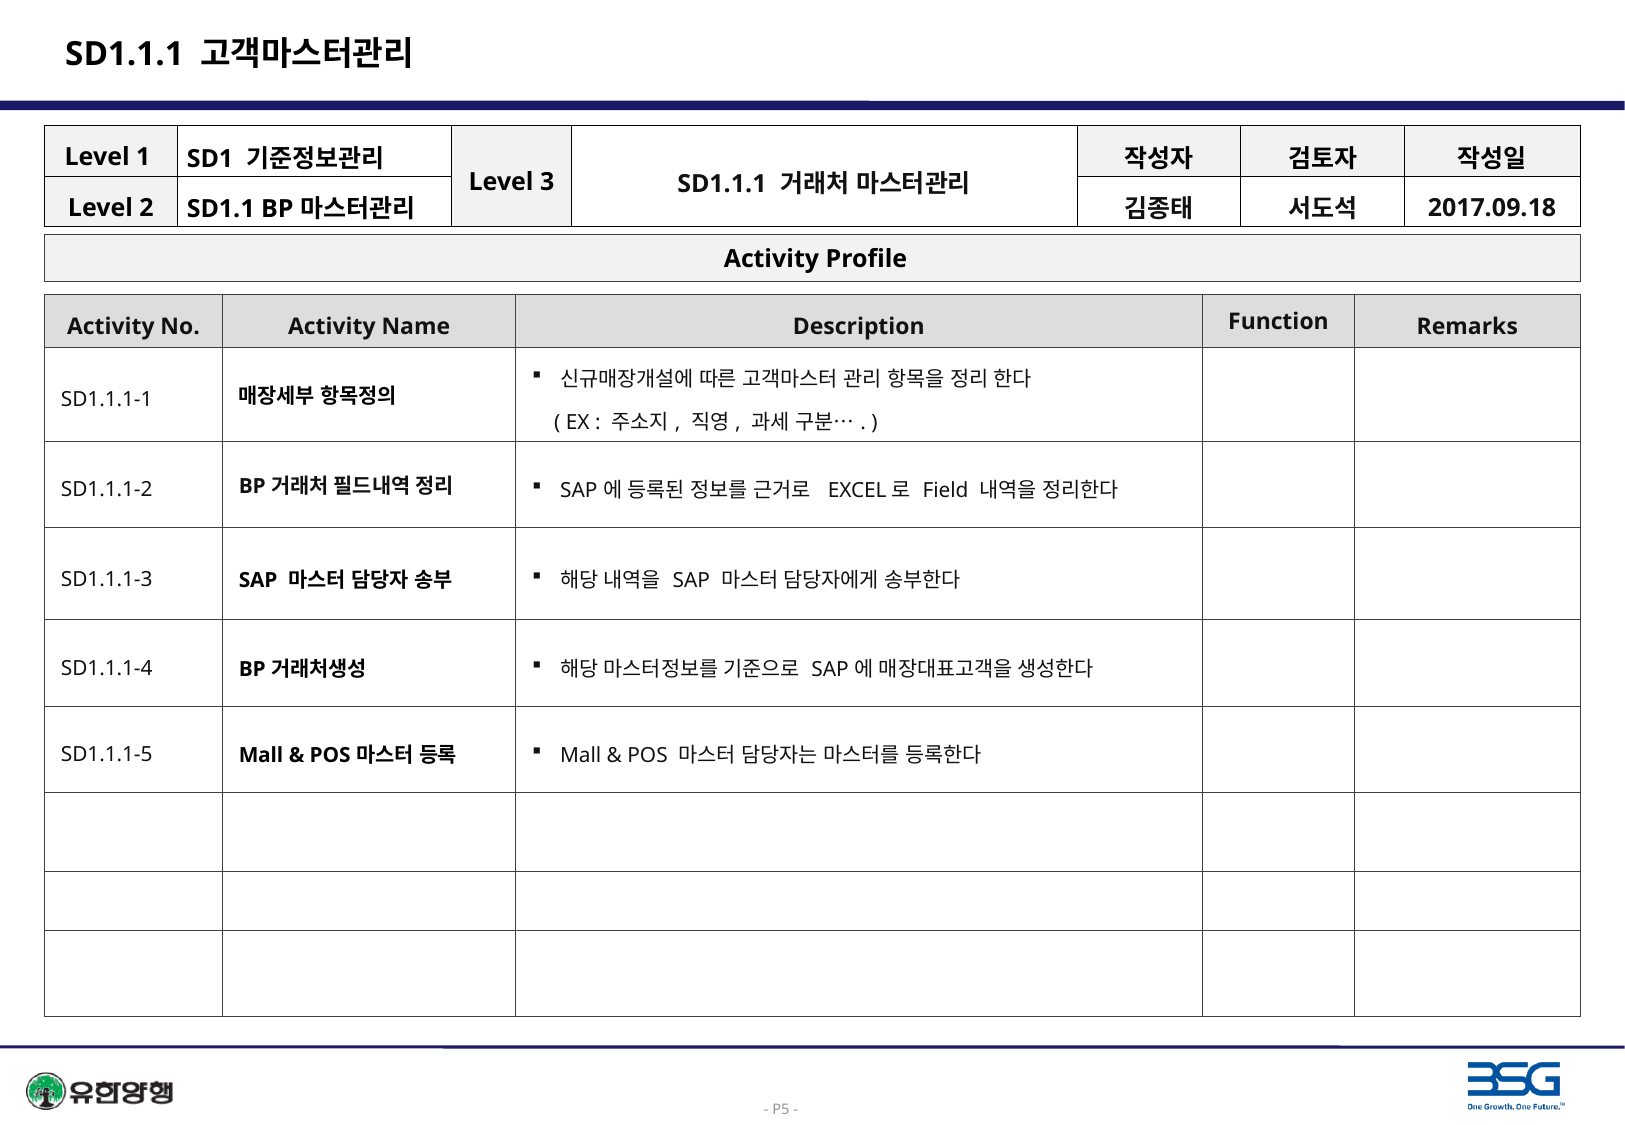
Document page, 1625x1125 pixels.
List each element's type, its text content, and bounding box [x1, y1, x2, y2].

picture [20, 1068, 178, 1112]
table_cell [45, 872, 222, 930]
table_cell 매장세부 항목정의 [223, 348, 515, 441]
table_header 작성자 [1078, 126, 1240, 176]
table_header SD1 기준정보관리 [178, 126, 451, 176]
table_cell 신규매장개설에 따른 고객마스터 관리 항목을 정리 한다 ( EX : 주소지, 직영, 과세 구분…. ) [516, 348, 1202, 441]
table_cell [1355, 931, 1580, 1016]
table_header SD1.1.1 거래처 마스터관리 [572, 126, 1077, 226]
table_cell [223, 872, 515, 930]
table_cell [1355, 872, 1580, 930]
table_header Function [1203, 295, 1354, 347]
table_cell SD1.1.1-2 [45, 442, 222, 527]
table_cell [1203, 442, 1354, 527]
table_cell [1355, 528, 1580, 619]
table_cell [45, 793, 222, 871]
table_cell [1203, 348, 1354, 441]
table_header 검토자 [1241, 126, 1404, 176]
table_header Activity No. [45, 295, 222, 347]
table_cell SD1.1.1-1 [45, 348, 222, 441]
table_cell Level 2 [45, 177, 177, 226]
table_cell [1203, 793, 1354, 871]
picture [1466, 1062, 1565, 1110]
table_cell [223, 793, 515, 871]
table_cell 해당 마스터정보를 기준으로 SAP에 매장대표고객을 생성한다 [516, 620, 1202, 706]
table_cell [1355, 442, 1580, 527]
table_cell [1355, 620, 1580, 706]
table_cell SD1.1.1-5 [45, 707, 222, 792]
table_cell [1203, 707, 1354, 792]
table_header Level 3 [452, 126, 571, 226]
table_cell Mall & POS마스터 등록 [223, 707, 515, 792]
table_cell Mall & POS 마스터 담당자는 마스터를 등록한다 [516, 707, 1202, 792]
table_cell [223, 931, 515, 1016]
table_cell [1203, 931, 1354, 1016]
table_cell [1355, 707, 1580, 792]
table_header 작성일 [1405, 126, 1580, 176]
table_header Activity Name [223, 295, 515, 347]
table_cell 김종태 [1078, 177, 1240, 226]
table_cell [1203, 872, 1354, 930]
table_cell BP거래처생성 [223, 620, 515, 706]
table_cell [1355, 793, 1580, 871]
table_cell [516, 872, 1202, 930]
table_cell 해당 내역을 SAP 마스터 담당자에게 송부한다 [516, 528, 1202, 619]
text_box Activity Profile [44, 234, 1581, 282]
table_cell SD1.1.1-4 [45, 620, 222, 706]
table_cell [1203, 620, 1354, 706]
table_cell [1203, 528, 1354, 619]
table_cell [516, 931, 1202, 1016]
table_header Level 1 [45, 126, 177, 176]
table_cell SAP에 등록된 정보를 근거로 EXCEL로 Field 내역을 정리한다 [516, 442, 1202, 527]
table_cell [45, 931, 222, 1016]
table_cell SAP 마스터 담당자 송부 [223, 528, 515, 619]
table_cell 서도석 [1241, 177, 1404, 226]
table_cell SD1.1 BP마스터관리 [178, 177, 451, 226]
table_cell [516, 793, 1202, 871]
table_cell 2017.09.18 [1405, 177, 1580, 226]
table_cell SD1.1.1-3 [45, 528, 222, 619]
table_cell BP거래처 필드내역 정리 [223, 442, 515, 527]
table_header Description [516, 295, 1202, 347]
table_cell [1355, 348, 1580, 441]
title SD1.1.1 고객마스터관리 [50, 23, 1118, 80]
table_header Remarks [1355, 295, 1580, 347]
